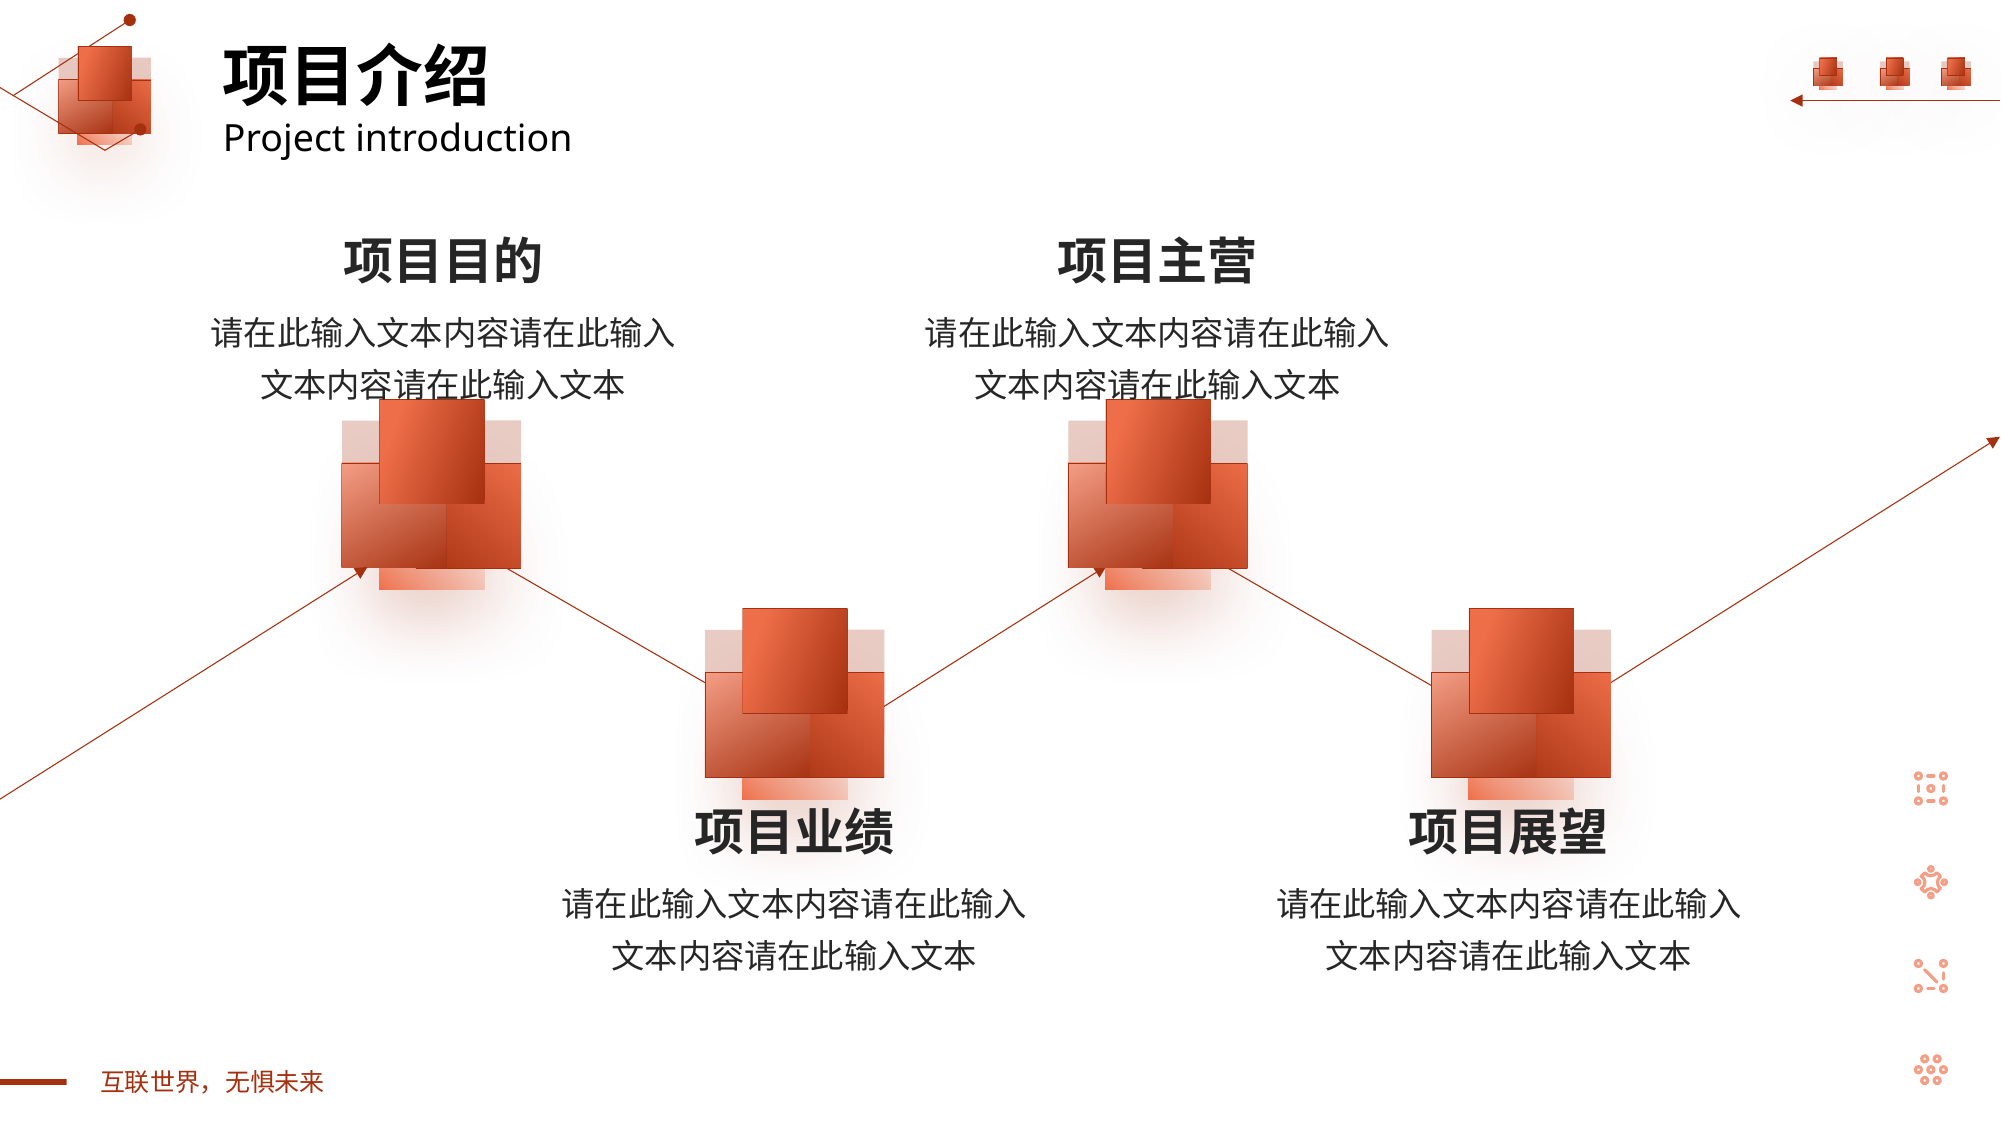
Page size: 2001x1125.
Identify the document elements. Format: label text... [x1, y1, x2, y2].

list Project introduction [207, 111, 858, 168]
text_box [195, 225, 692, 409]
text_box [704, 608, 885, 796]
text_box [1216, 561, 1468, 707]
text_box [855, 565, 1107, 725]
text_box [0, 566, 368, 800]
list 项目介绍 [207, 35, 967, 124]
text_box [341, 409, 522, 590]
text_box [1067, 409, 1248, 590]
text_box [1260, 796, 1757, 980]
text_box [1550, 436, 2000, 721]
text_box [485, 555, 738, 702]
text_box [1431, 608, 1611, 796]
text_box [546, 796, 1043, 980]
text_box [909, 225, 1406, 409]
